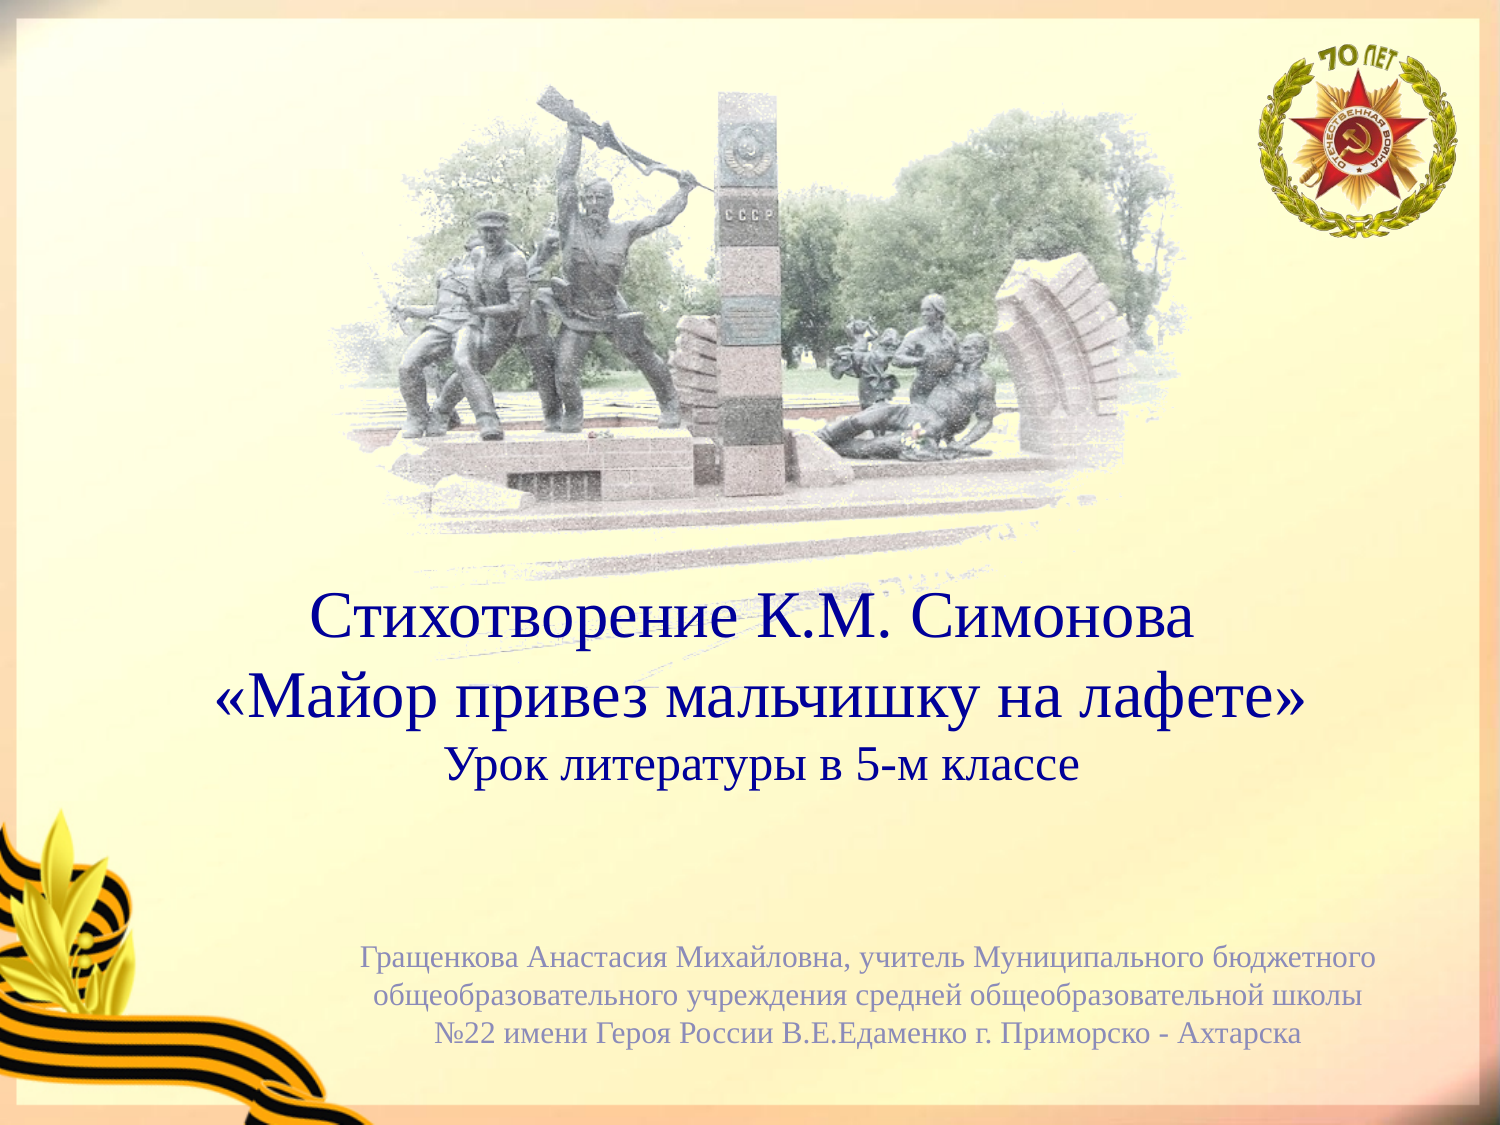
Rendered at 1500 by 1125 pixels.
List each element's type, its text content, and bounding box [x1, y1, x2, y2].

picture [0, 0, 1500, 1125]
title Стихотворение К.М. Симонова «Майор привез мальчишку на лафете» Урок литературы в 5-м классе [123, 503, 1399, 858]
subtitle Гращенкова Анастасия Михайловна, учитель Муниципального бюджетного общеобразовательного учреждения средней общеобразовательной школы №22 имени Героя России В.Е.Едаменко г. Приморско - Ахтарска [324, 928, 1412, 1059]
